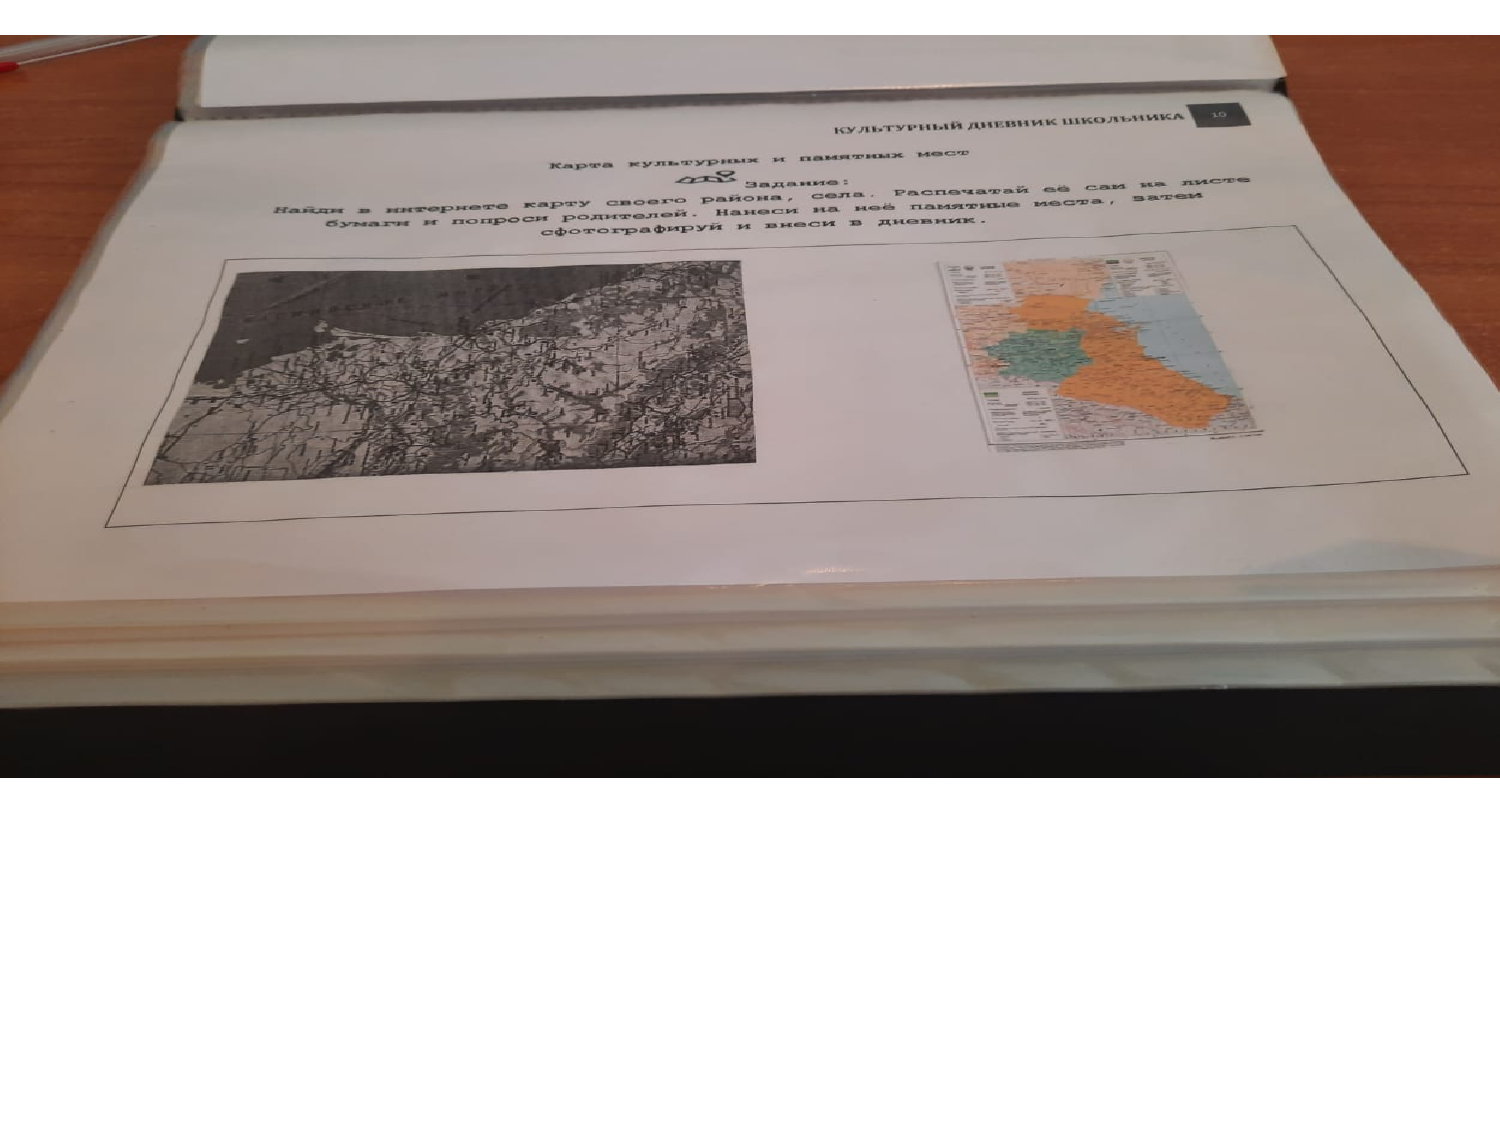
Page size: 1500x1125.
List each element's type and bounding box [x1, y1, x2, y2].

list [0, 34, 1500, 778]
